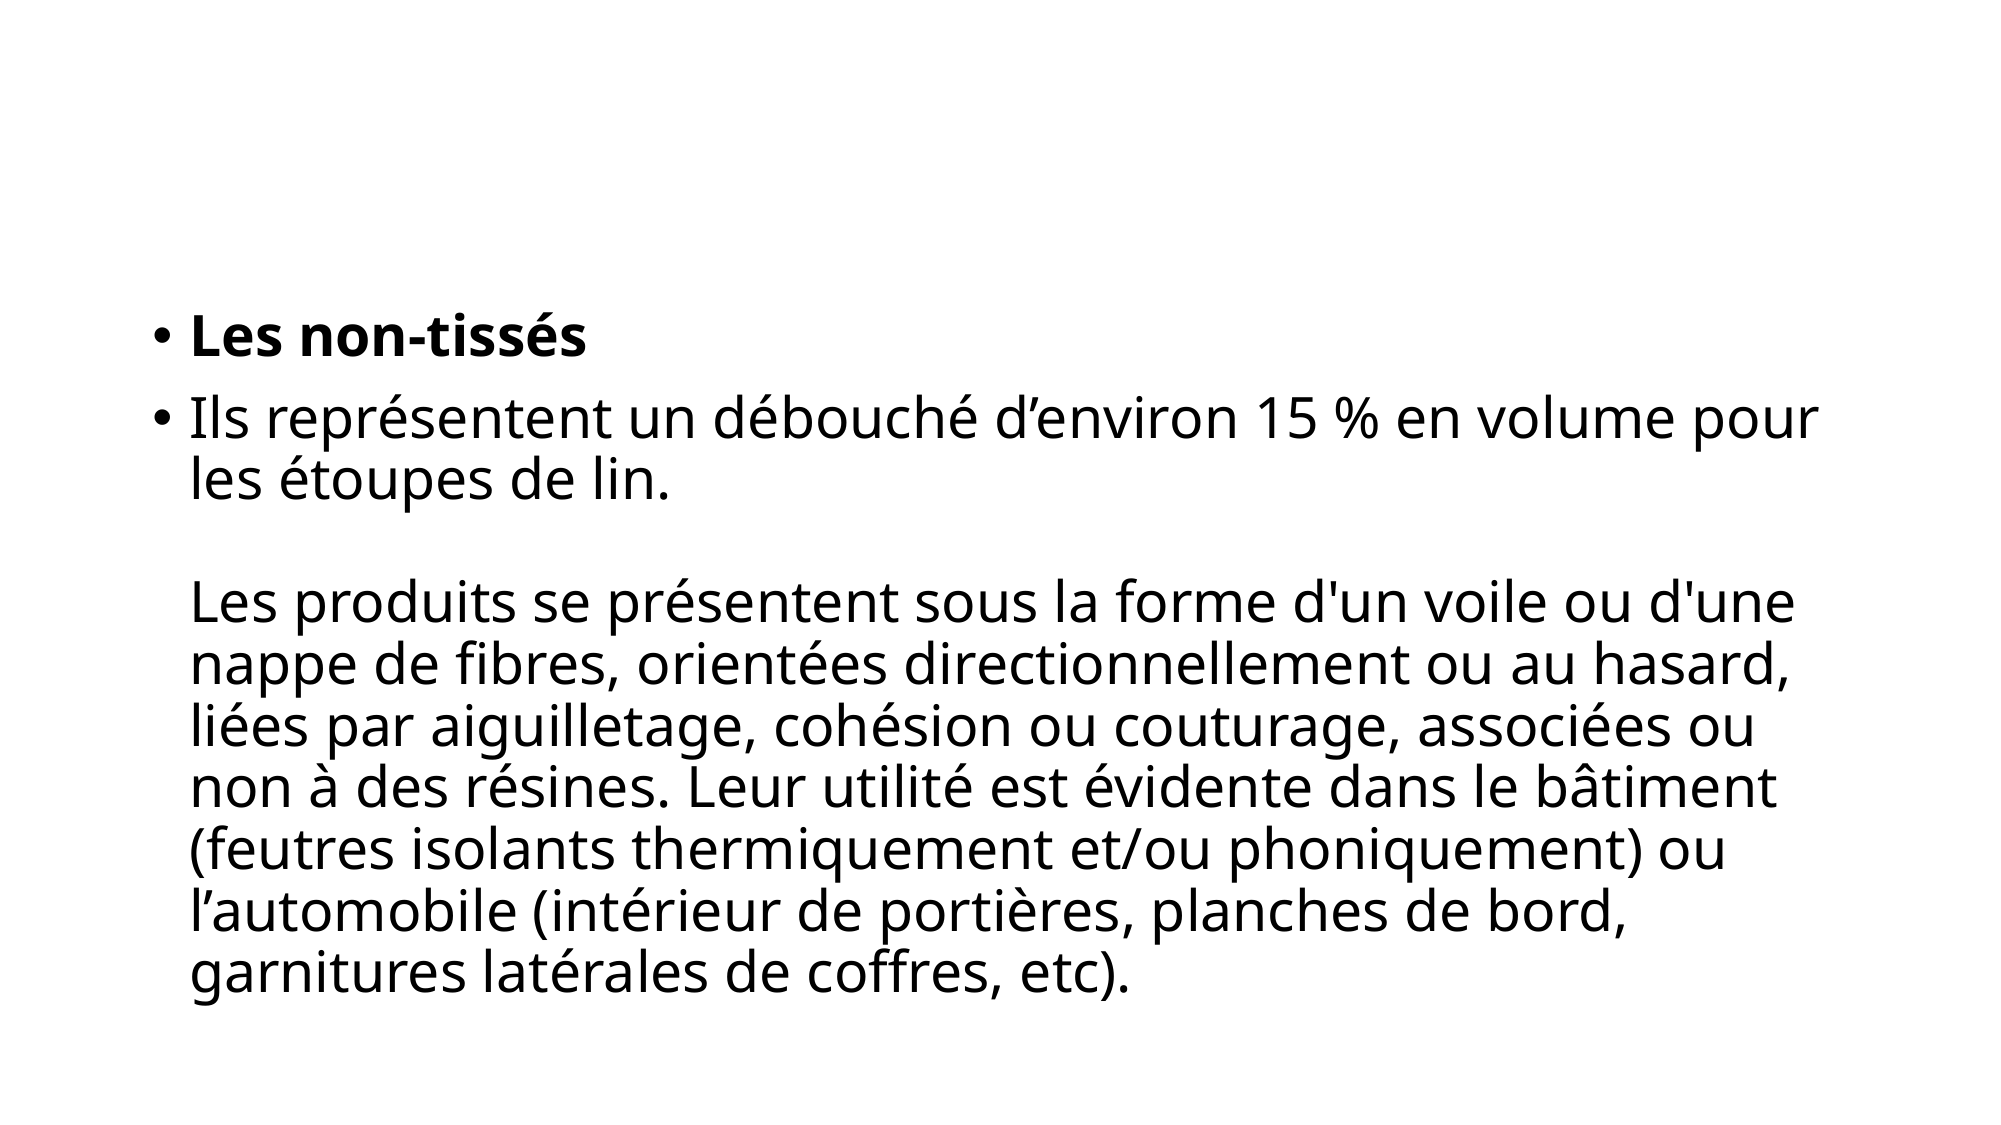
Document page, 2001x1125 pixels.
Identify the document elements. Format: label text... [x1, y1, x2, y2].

list Les non-tissés Ils représentent un débouché d’environ 15 % en volume pour les étoupes de lin. Les produits se présentent sous la forme d'un voile ou d'une nappe de fibres, orientées directionnellement ou au hasard, liées par aiguilletage, cohésion ou couturage, associées ou non à des résines. Leur utilité est évidente dans le bâtiment (feutres isolants thermiquement et/ou phoniquement) ou l’automobile (intérieur de portières, planches de bord, garnitures latérales de coffres, etc). [137, 299, 1863, 1014]
